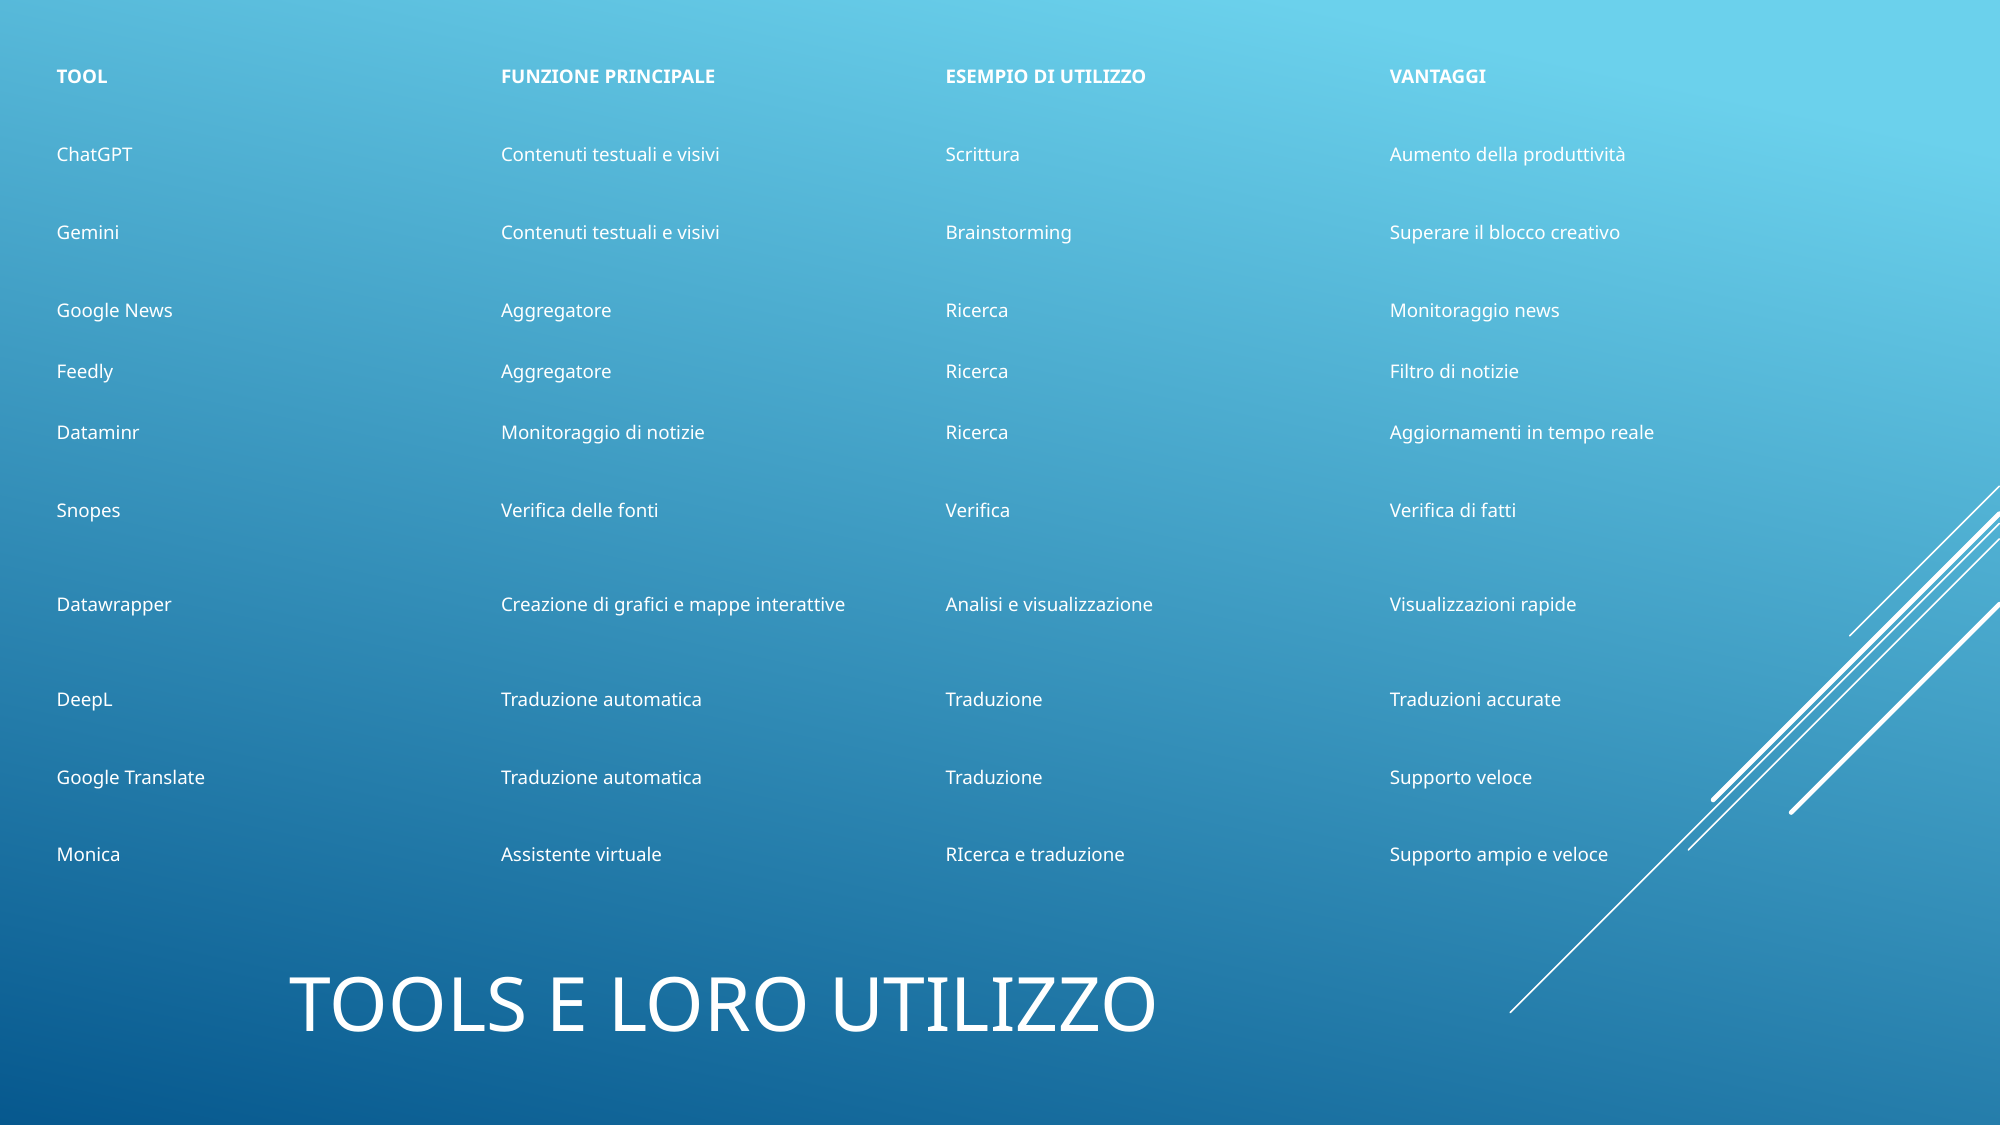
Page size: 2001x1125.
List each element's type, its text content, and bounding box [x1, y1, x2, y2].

table_cell Traduzione [938, 660, 1382, 738]
table_cell Analisi e visualizzazione [938, 549, 1382, 660]
table_cell Google News [49, 271, 493, 349]
table_cell Supporto ampio e veloce [1382, 816, 1827, 894]
table_cell Feedly [49, 349, 493, 393]
table_cell ChatGPT [49, 115, 493, 193]
table_cell Visualizzazioni rapide [1382, 549, 1827, 660]
table_cell Monitoraggio news [1382, 271, 1827, 349]
table_cell Aggregatore [493, 349, 938, 393]
table_cell Monitoraggio di notizie [493, 393, 938, 471]
table_cell Datawrapper [49, 549, 493, 660]
table_cell Dataminr [49, 393, 493, 471]
table_cell Traduzione [938, 738, 1382, 816]
table_cell Contenuti testuali e visivi [493, 193, 938, 271]
table_cell Assistente virtuale [493, 816, 938, 894]
table_header VANTAGGI [1382, 38, 1827, 115]
table_cell Aggregatore [493, 271, 938, 349]
title TOOLS E LORO UTILIZZO [274, 894, 1675, 1125]
table_cell Aggiornamenti in tempo reale [1382, 393, 1827, 471]
table_header TOOL [49, 38, 493, 115]
table_cell Aumento della produttività [1382, 115, 1827, 193]
table_cell Contenuti testuali e visivi [493, 115, 938, 193]
table_cell Verifica [938, 471, 1382, 549]
table_cell Filtro di notizie [1382, 349, 1827, 393]
table_cell DeepL [49, 660, 493, 738]
table_cell Google Translate [49, 738, 493, 816]
table_cell Supporto veloce [1382, 738, 1827, 816]
table_cell Traduzione automatica [493, 660, 938, 738]
table_cell Superare il blocco creativo [1382, 193, 1827, 271]
table_cell Brainstorming [938, 193, 1382, 271]
table_cell Monica [49, 816, 493, 894]
table_cell Ricerca [938, 271, 1382, 349]
table_cell Creazione di grafici e mappe interattive [493, 549, 938, 660]
table_cell Snopes [49, 471, 493, 549]
table_cell Verifica delle fonti [493, 471, 938, 549]
table_cell Traduzione automatica [493, 738, 938, 816]
table_header FUNZIONE PRINCIPALE [493, 38, 938, 115]
table_header ESEMPIO DI UTILIZZO [938, 38, 1382, 115]
table_cell Ricerca [938, 349, 1382, 393]
table_cell Traduzioni accurate [1382, 660, 1827, 738]
table_cell RIcerca e traduzione [938, 816, 1382, 894]
table_cell Verifica di fatti [1382, 471, 1827, 549]
table_cell Gemini [49, 193, 493, 271]
table_cell Ricerca [938, 393, 1382, 471]
table_cell Scrittura [938, 115, 1382, 193]
